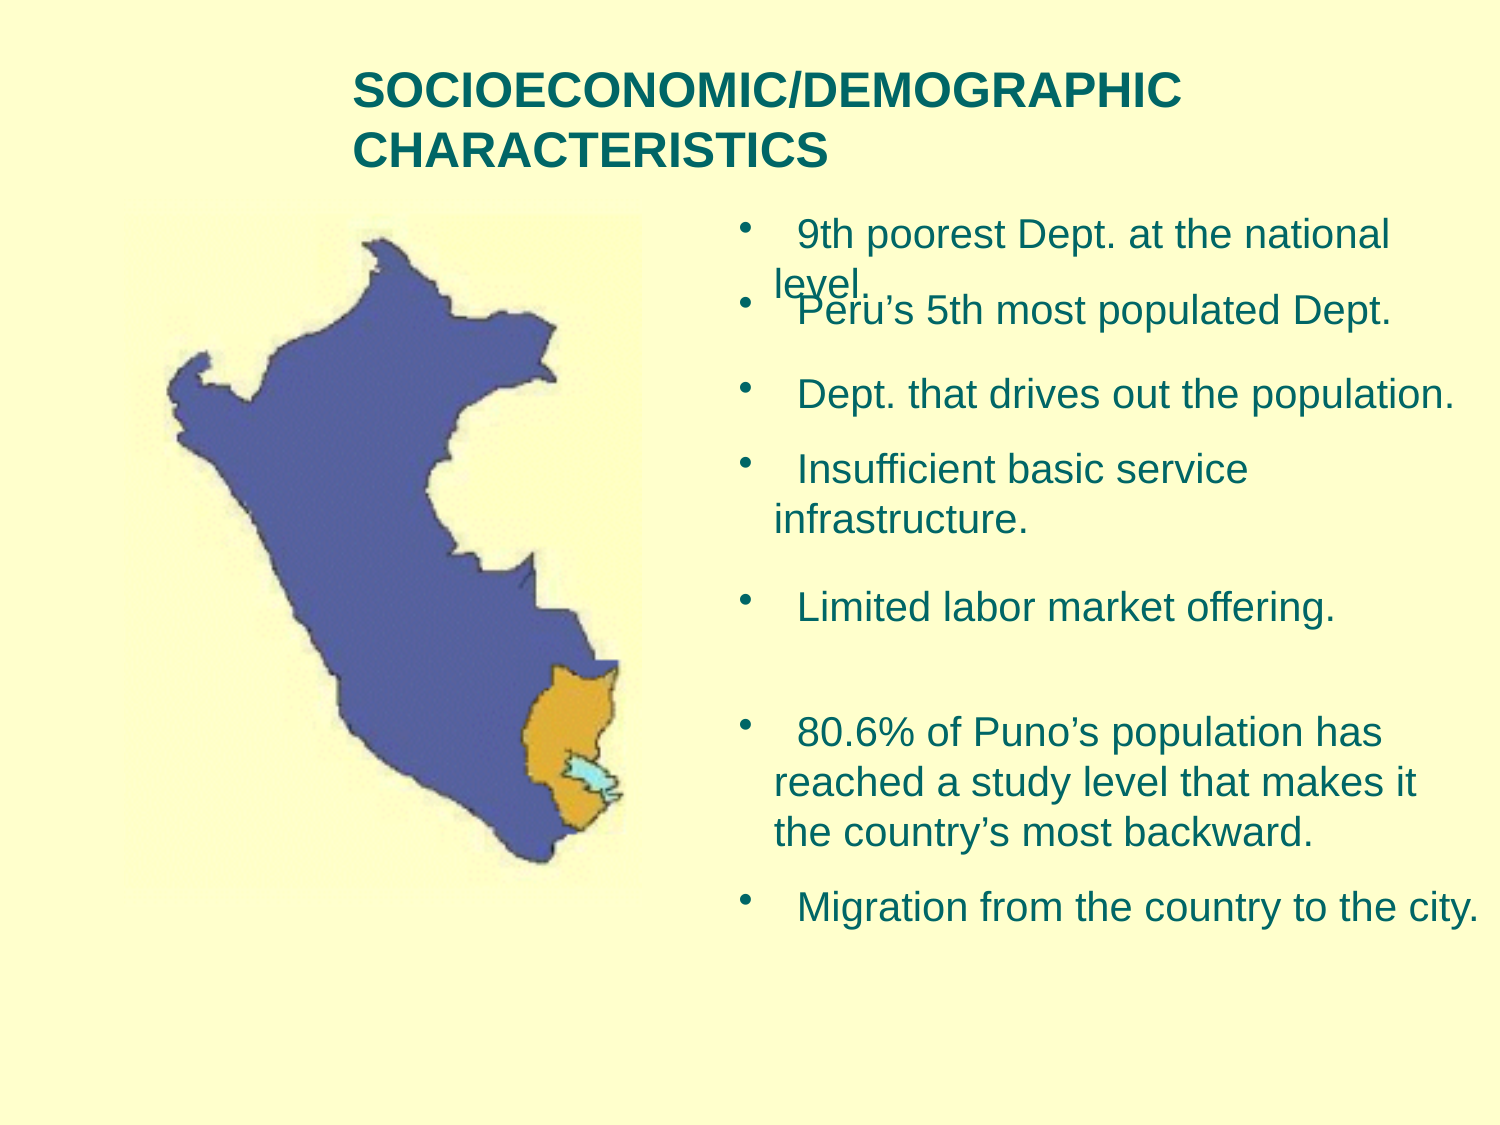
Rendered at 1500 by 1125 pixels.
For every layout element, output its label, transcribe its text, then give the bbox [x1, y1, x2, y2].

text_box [124, 199, 642, 907]
text_box Insufficient basic service infrastructure. [723, 434, 1500, 550]
text_box Migration from the country to the city. [723, 872, 1500, 1079]
text_box Limited labor market offering. [723, 572, 1500, 638]
text_box 80.6% of Puno’s population has reached a study level that makes it the country’s most backward. [723, 697, 1500, 863]
text_box Dept. that drives out the population. [723, 359, 1500, 425]
text_box SOCIOECONOMIC/DEMOGRAPHIC CHARACTERISTICS [337, 49, 1500, 185]
text_box Peru’s 5th most populated Dept. [723, 275, 1500, 340]
text_box 9th poorest Dept. at the national level. [723, 199, 1500, 275]
